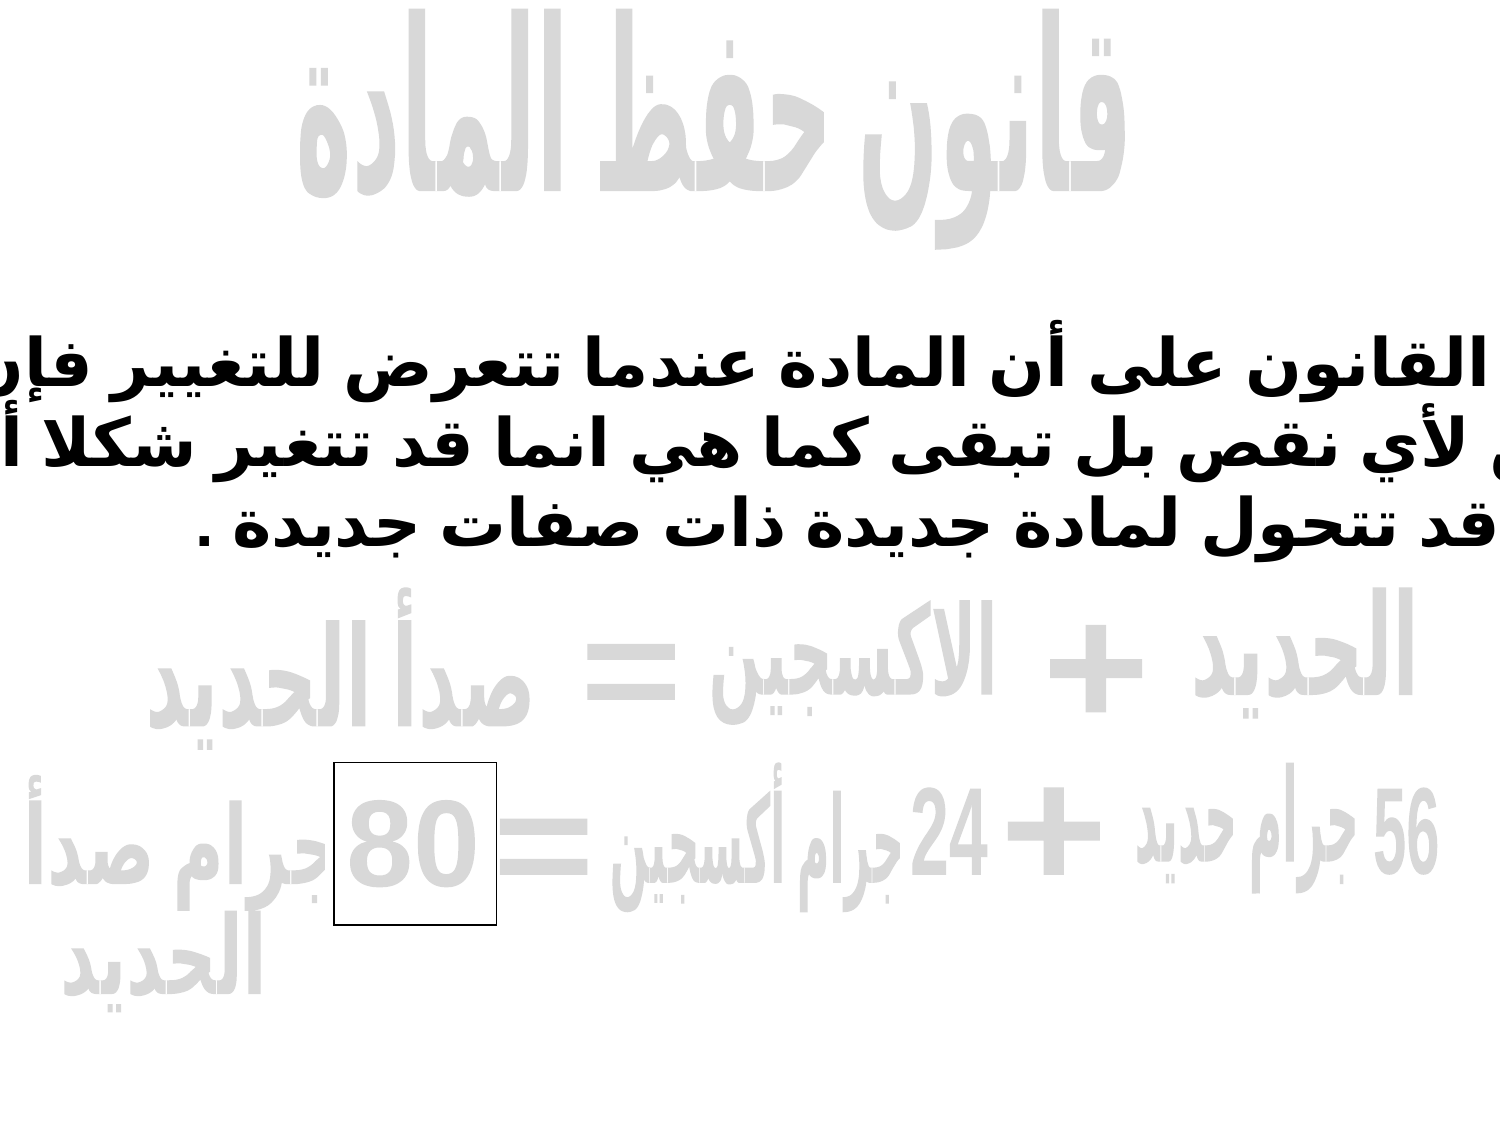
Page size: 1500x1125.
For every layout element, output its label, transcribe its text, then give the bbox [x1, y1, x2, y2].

text_box [334, 762, 497, 925]
text_box ينص هذا القانون على أن المادة عندما تتعرض للتغيير فإن كميتها لا تتعرض لأي نقص بل تبقى كما هي انما قد تتغير شكلا أو حجما أو لونا و قد تتحول لمادة جديدة ذات صفات جديدة . [0, 312, 1500, 568]
